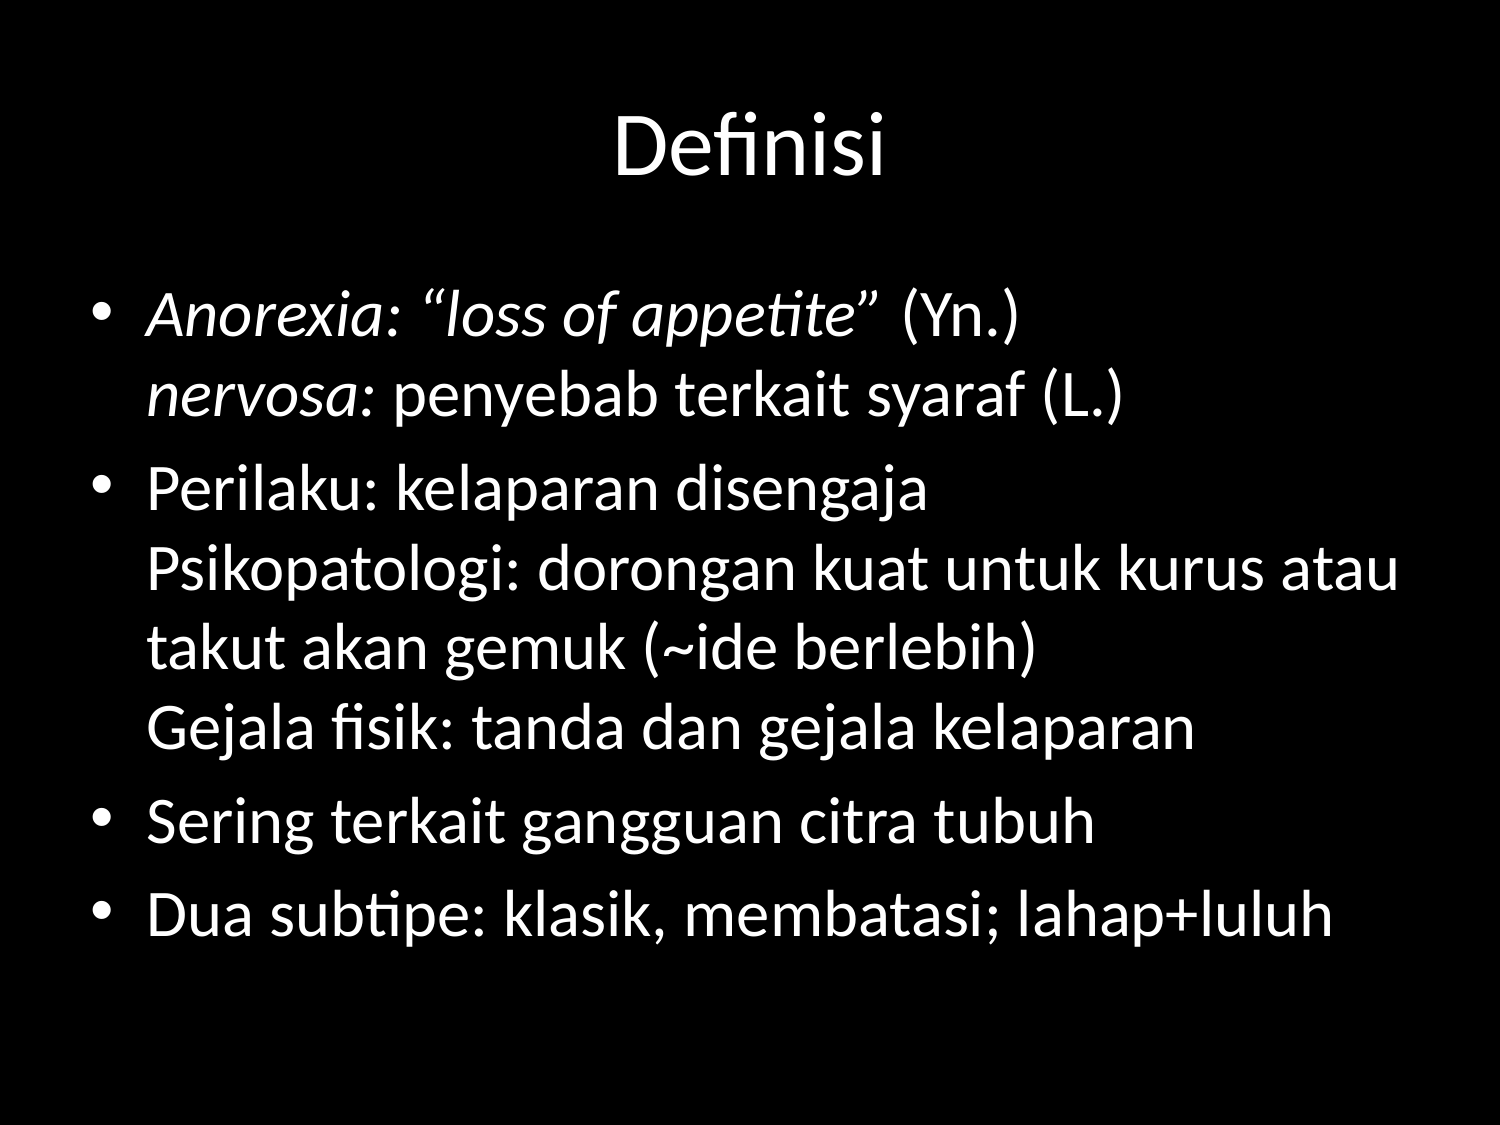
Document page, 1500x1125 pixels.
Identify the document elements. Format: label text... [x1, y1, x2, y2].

title Definisi [75, 45, 1425, 233]
list Anorexia: “loss of appetite” (Yn.) nervosa: penyebab terkait syaraf (L.) Perilaku: kelaparan disengaja Psikopatologi: dorongan kuat untuk kurus atau takut akan gemuk (~ide berlebih) Gejala fisik: tanda dan gejala kelaparan Sering terkait gangguan citra tubuh Dua subtipe: klasik, membatasi; lahap+luluh [75, 262, 1425, 1005]
